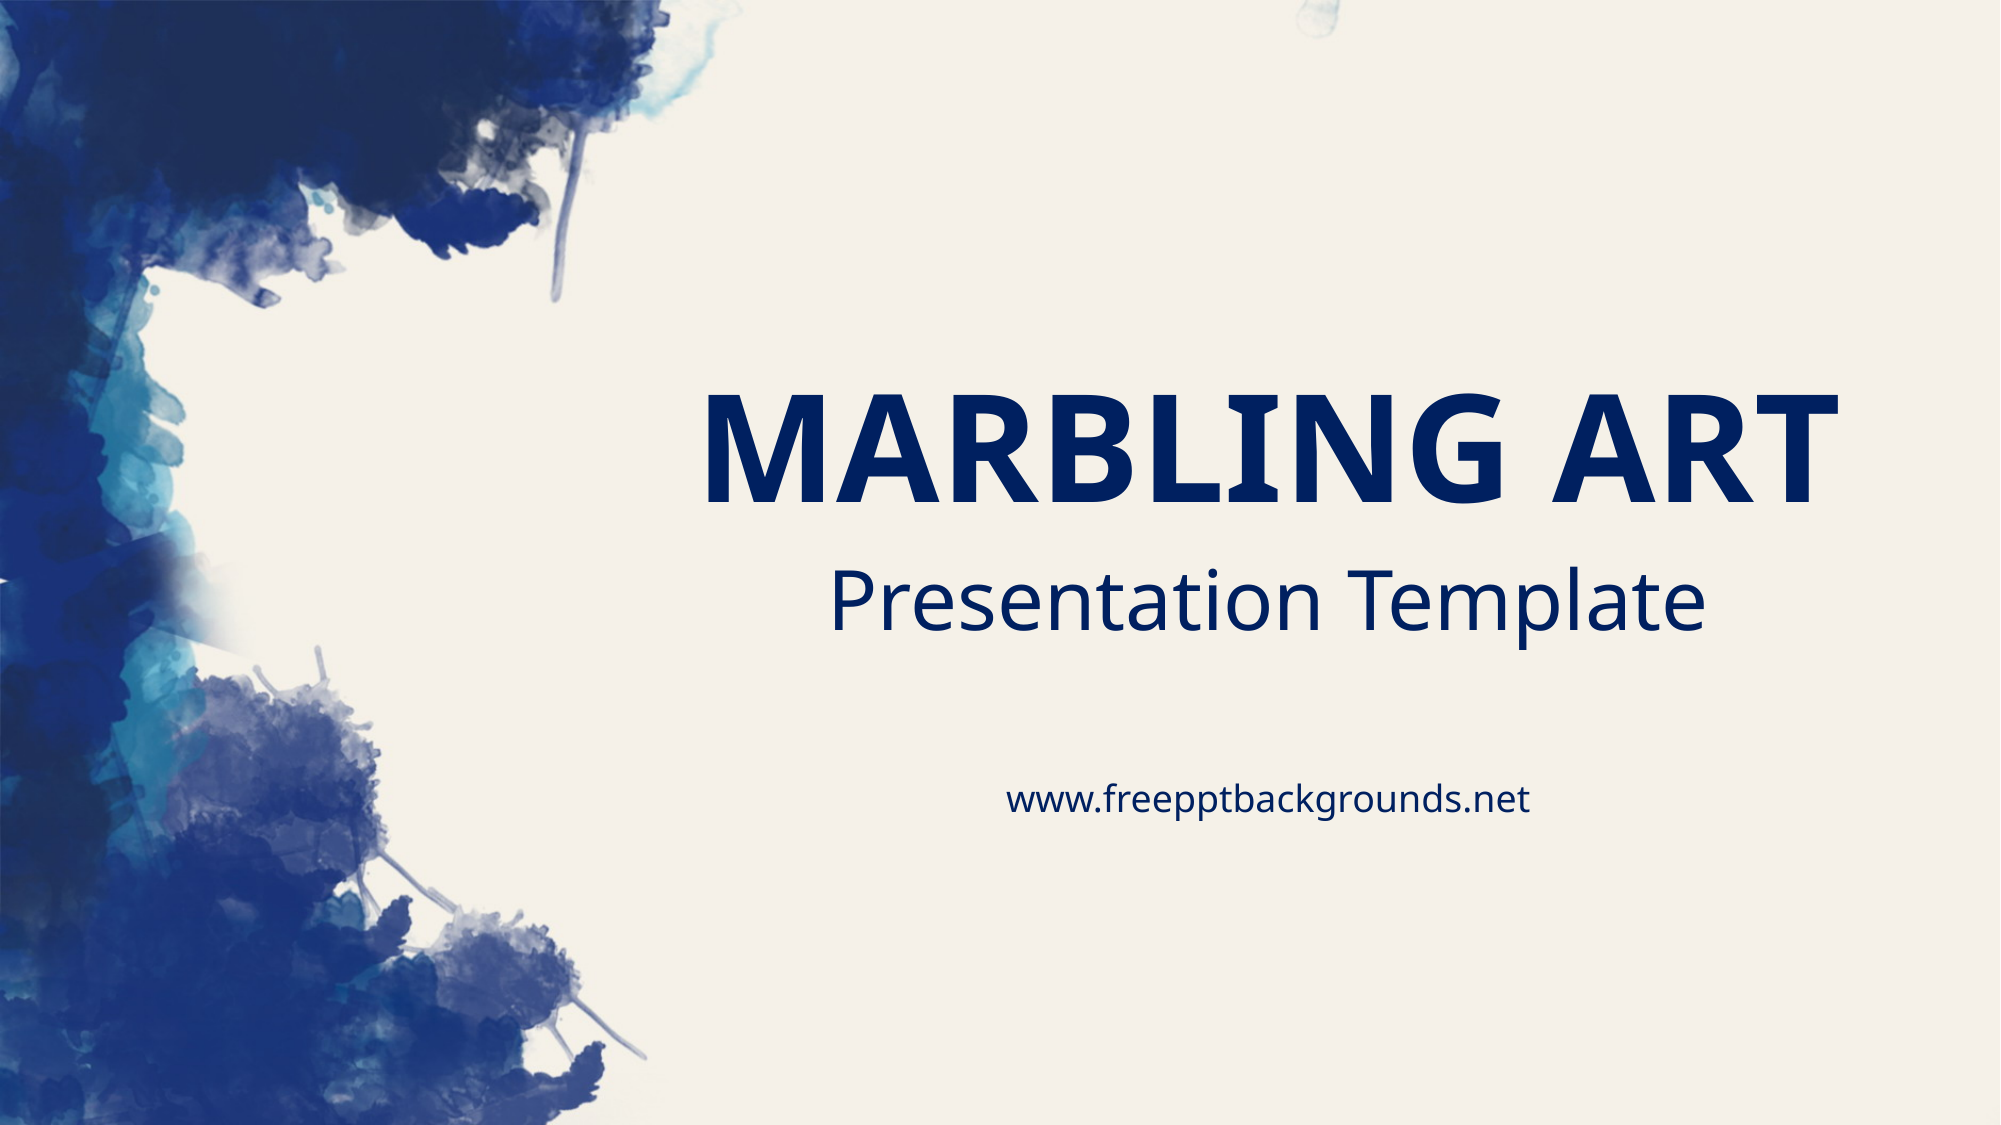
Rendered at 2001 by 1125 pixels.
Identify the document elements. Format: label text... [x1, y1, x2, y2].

picture [0, 0, 2001, 1125]
text_box Presentation Template [710, 540, 1827, 655]
text_box MARBLING ART [549, 345, 1988, 540]
text_box www.freepptbackgrounds.net [870, 767, 1667, 828]
